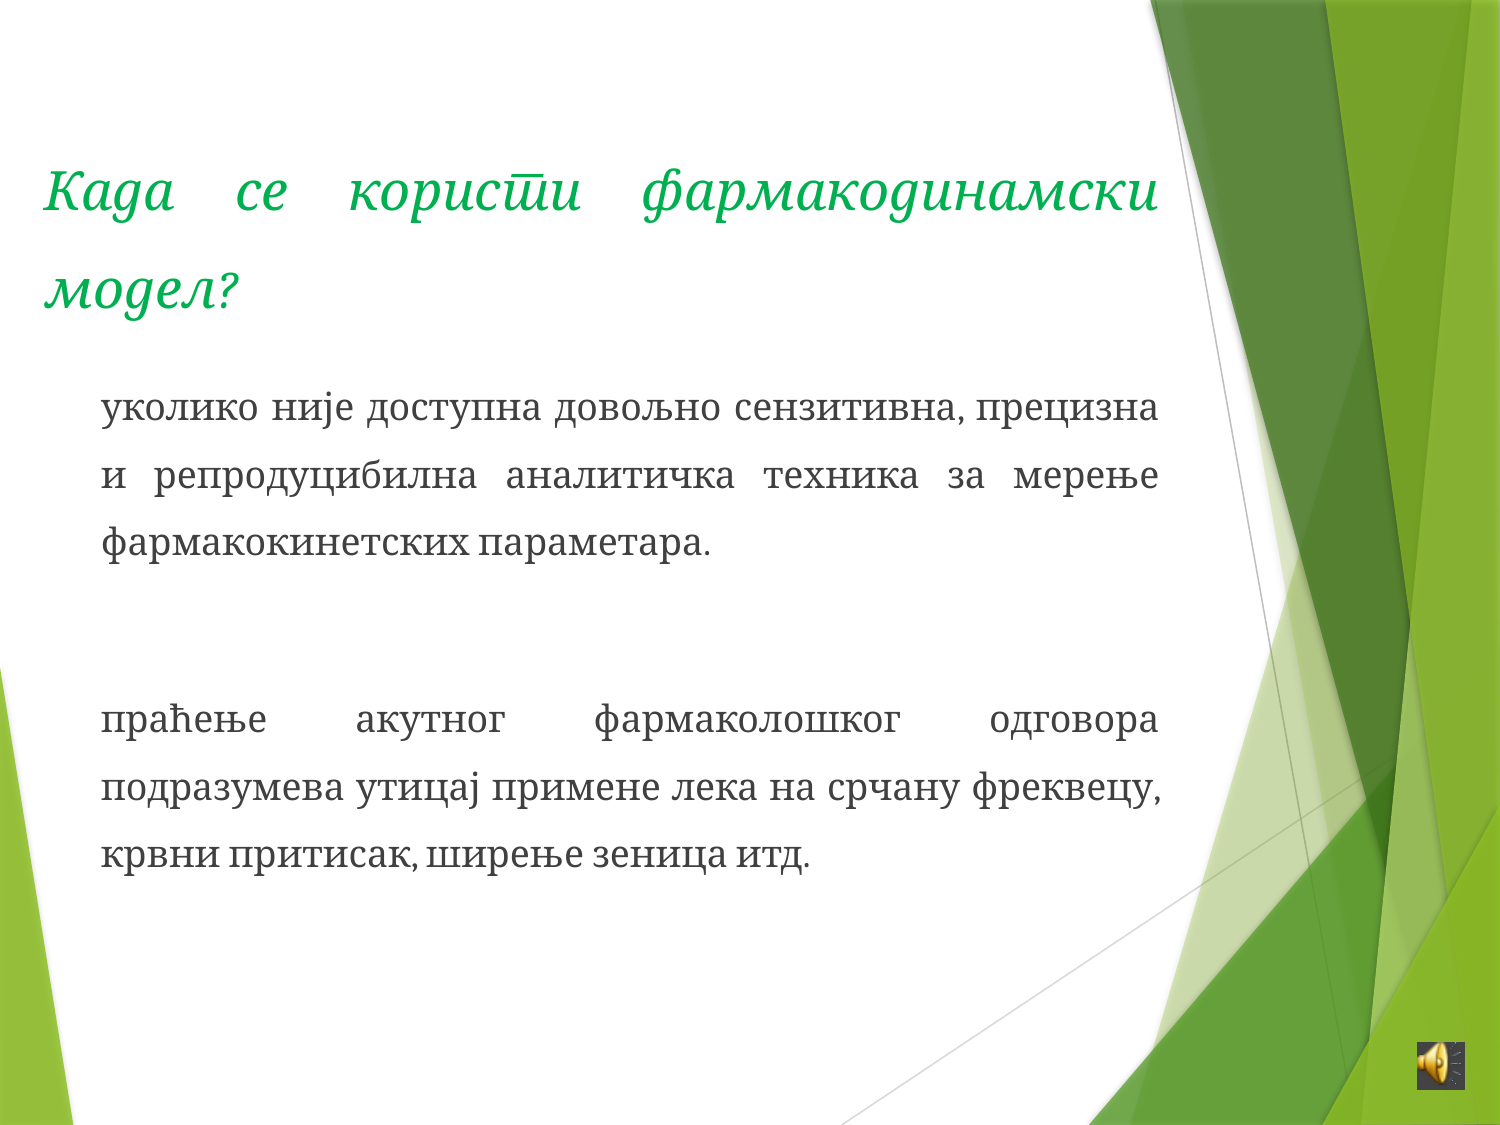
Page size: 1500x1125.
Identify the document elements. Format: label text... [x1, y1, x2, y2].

list Када се користи фармакодинамски модел? уколико није доступна довољно сензитивна, прецизна и репродуцибилна аналитичка техника за мерење фармакокинетских параметара. праћење акутног фармаколошког одговора подразумева утицај примене лека на срчану фреквецу, крвни притисак, ширење зеница итд. [29, 116, 1176, 1009]
picture [1415, 1040, 1467, 1092]
